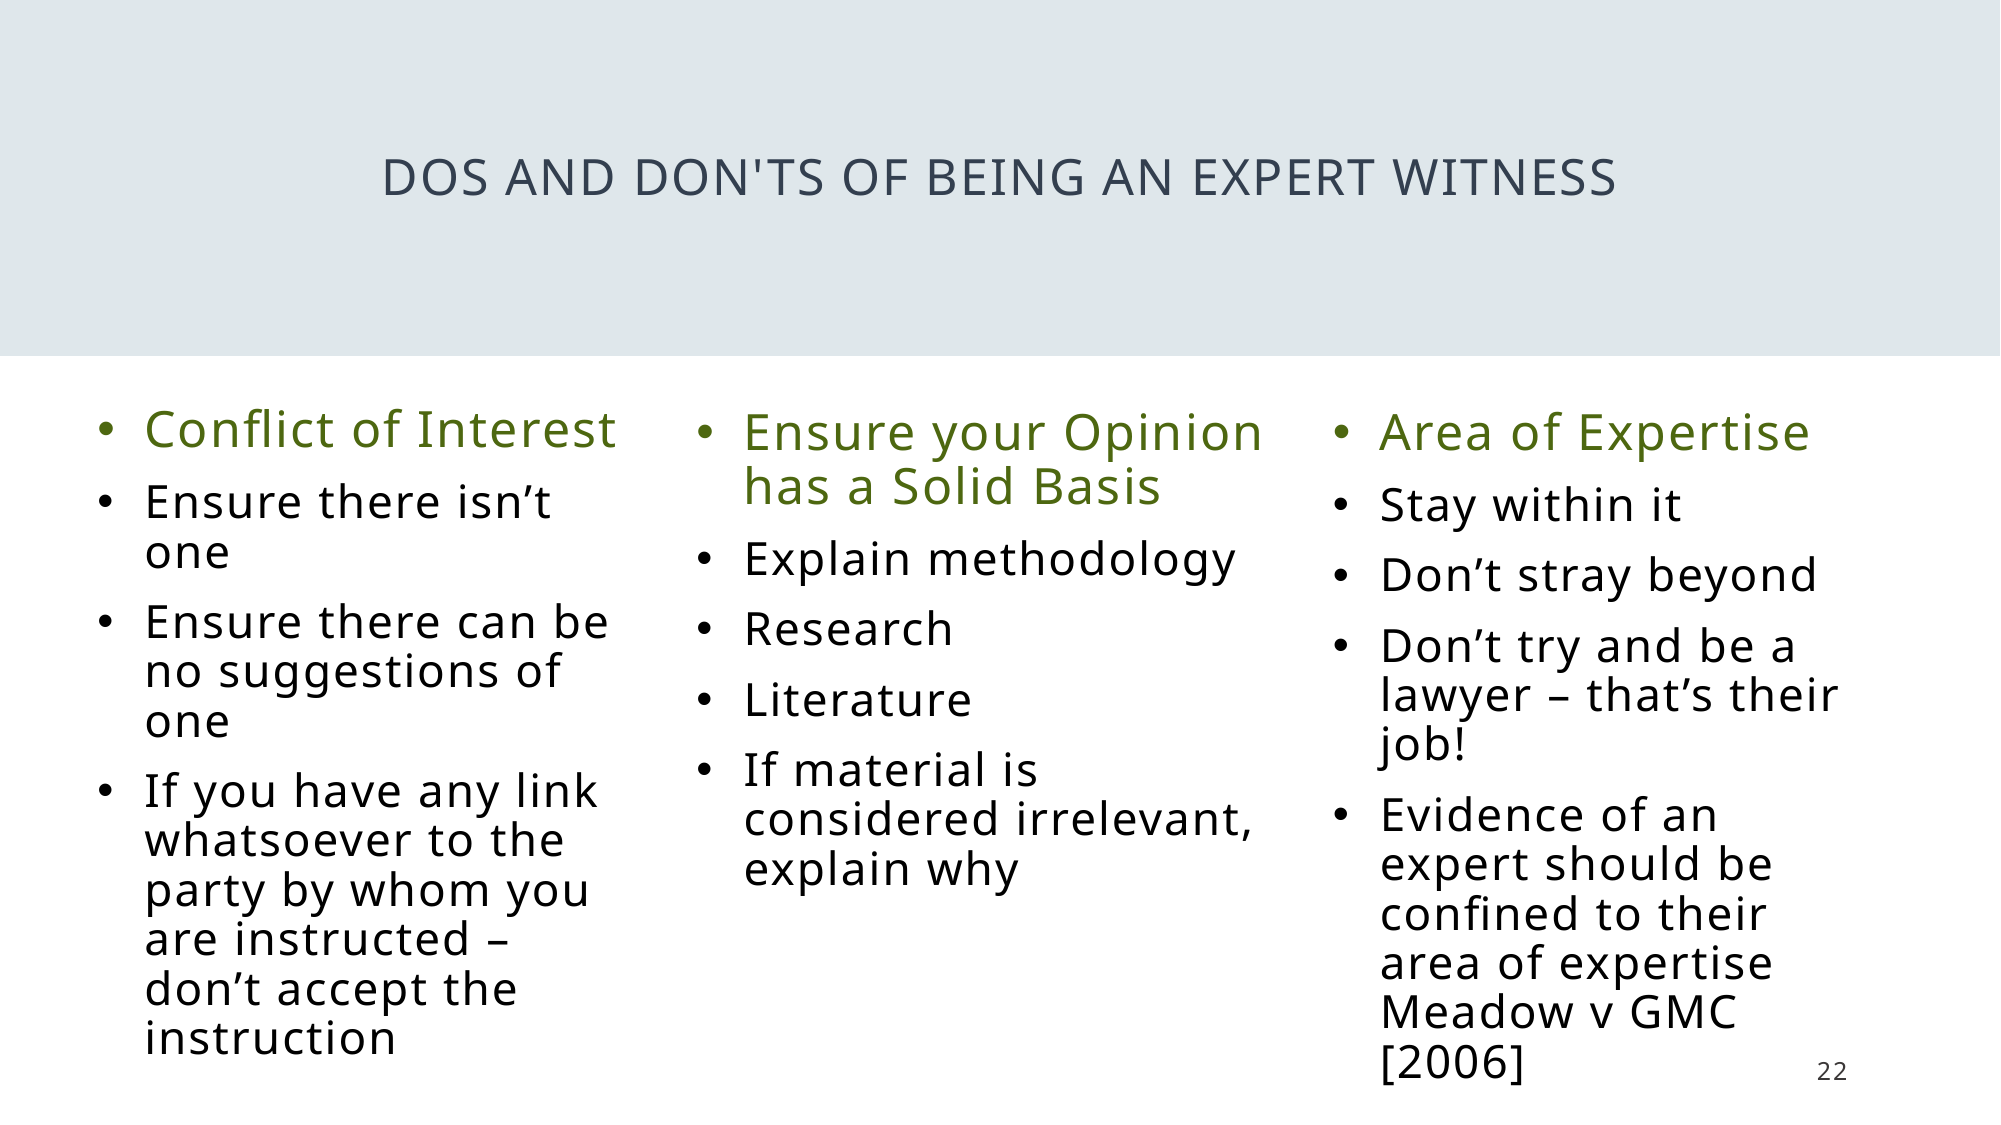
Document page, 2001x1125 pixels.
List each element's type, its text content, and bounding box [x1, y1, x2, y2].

title Dos and Don'ts of Being an Expert Witness [137, 98, 1863, 262]
list Area of Expertise Stay within it Don’t stray beyond Don’t try and be a lawyer – that’s their job! Evidence of an expert should be confined to their area of expertise Meadow v GMC [2006] [1318, 399, 1879, 916]
list Ensure your Opinion has a Solid Basis Explain methodology Research Literature If material is considered irrelevant, explain why [681, 399, 1318, 916]
list Conflict of Interest Ensure there isn’t one Ensure there can be no suggestions of one If you have any link whatsoever to the party by whom you are instructed – don’t accept the instruction [82, 396, 643, 913]
slide_number 22 [1412, 1042, 1863, 1103]
